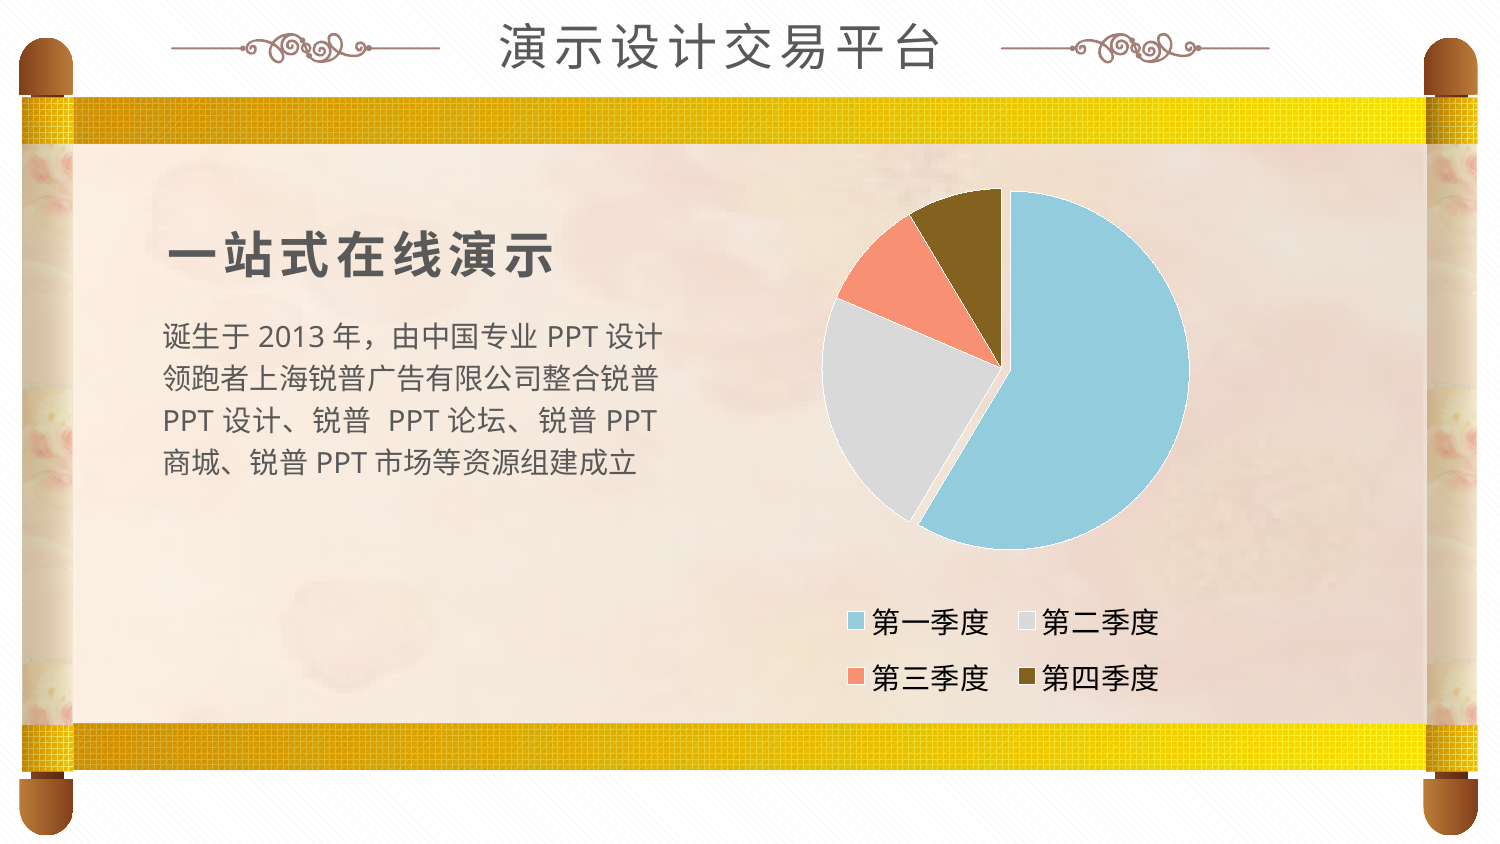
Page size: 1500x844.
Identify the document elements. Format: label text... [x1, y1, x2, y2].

chart [667, 173, 1377, 737]
text_box 演示设计交易平台 [483, 8, 958, 84]
text_box 诞生于2013年，由中国专业PPT设计领跑者上海锐普广告有限公司整合锐普PPT设计、锐普 PPT论坛、锐普PPT商城、锐普PPT市场等资源组建成立 [147, 303, 662, 487]
text_box 一站式在线演示 [152, 216, 571, 291]
